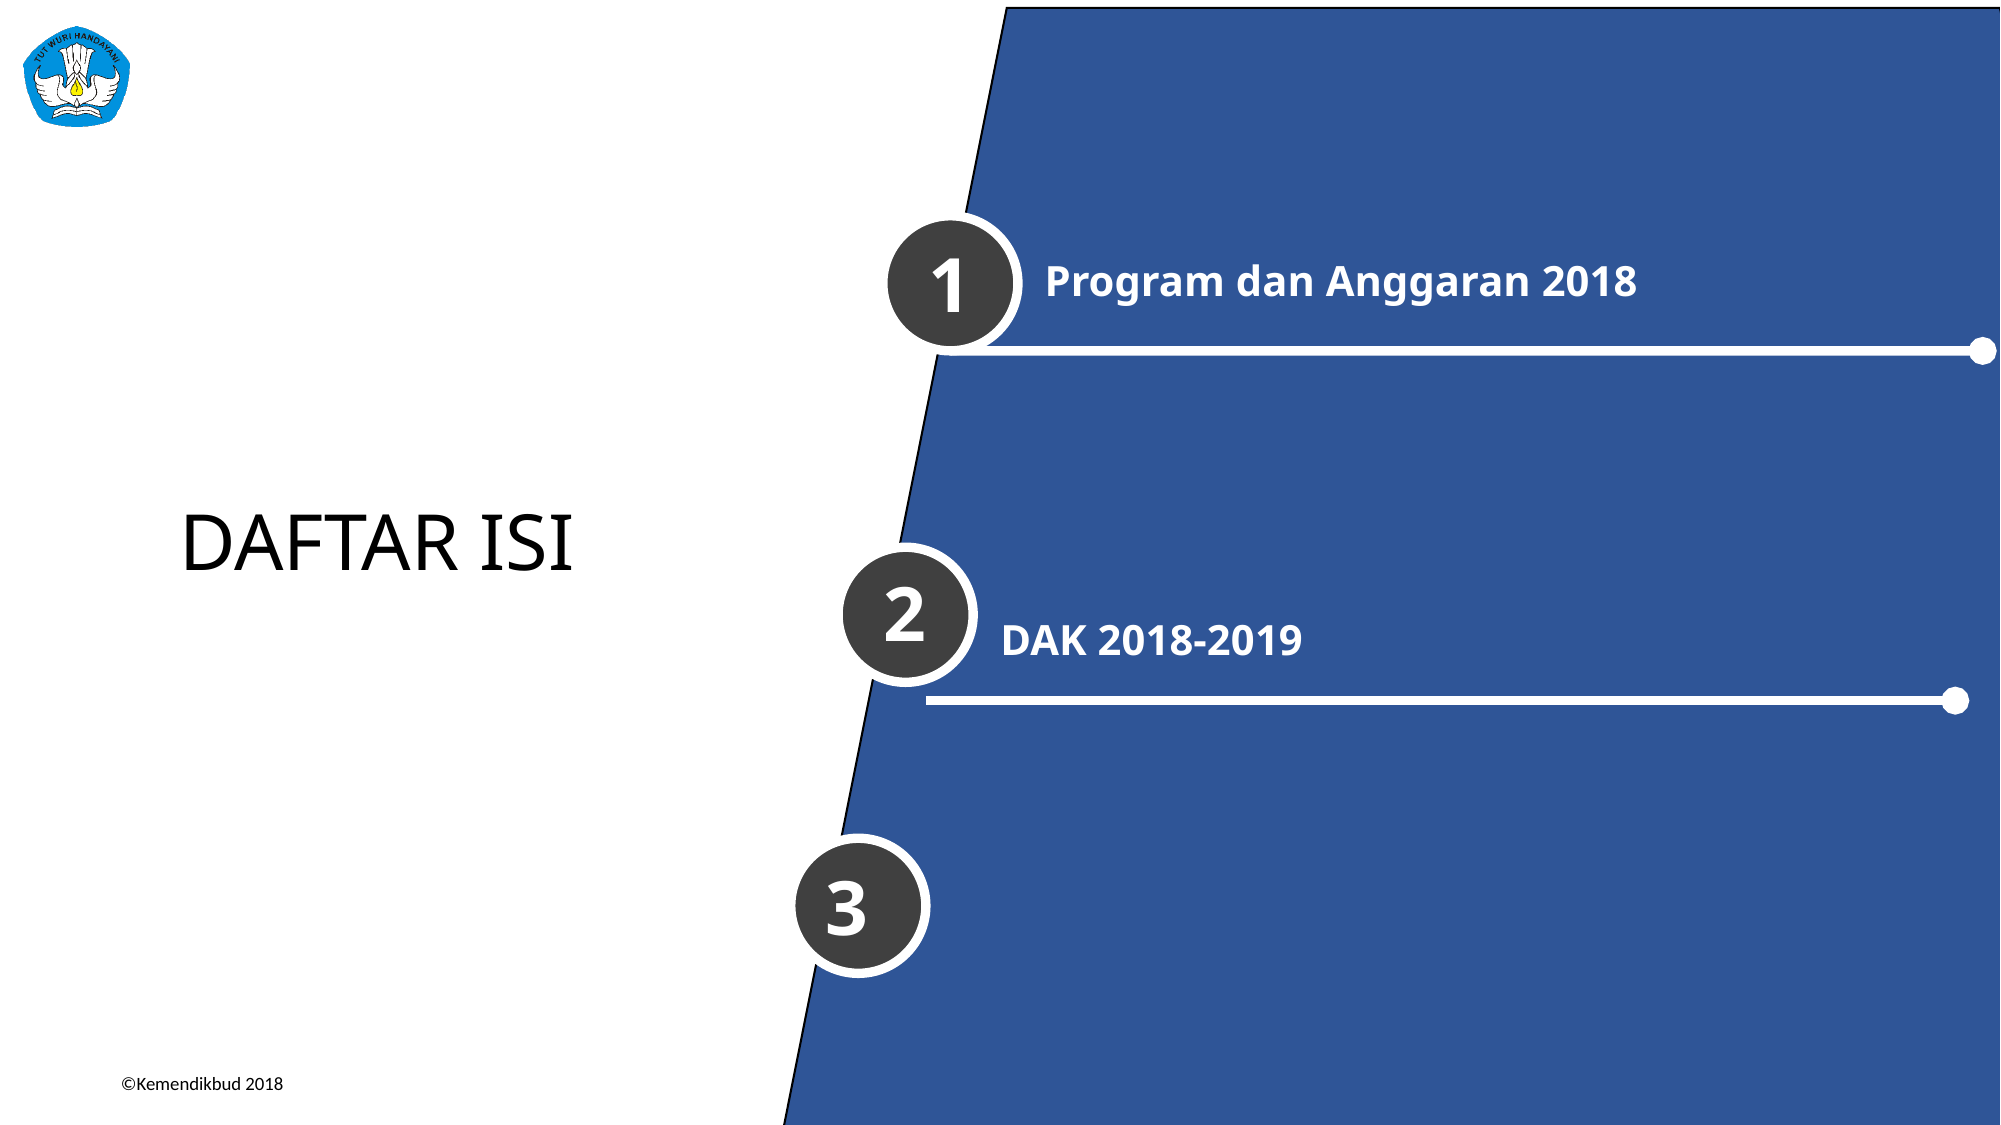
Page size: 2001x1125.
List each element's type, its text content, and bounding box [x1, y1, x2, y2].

text_box 1 [913, 230, 987, 336]
picture [23, 26, 71, 62]
text_box Program dan Anggaran 2018 [925, 247, 1954, 313]
text_box 3 [789, 837, 927, 975]
text_box DAK 2018-2019 [973, 599, 2000, 685]
text_box ©Kemendikbud 2018 [106, 1064, 299, 1102]
picture [23, 75, 60, 127]
text_box 2 [869, 559, 942, 664]
picture [82, 26, 130, 61]
picture [34, 44, 119, 117]
text_box [783, 6, 2000, 1125]
text_box [881, 214, 1013, 352]
text_box [837, 546, 975, 684]
picture [93, 79, 130, 127]
title DAFTAR ISI [164, 460, 615, 632]
